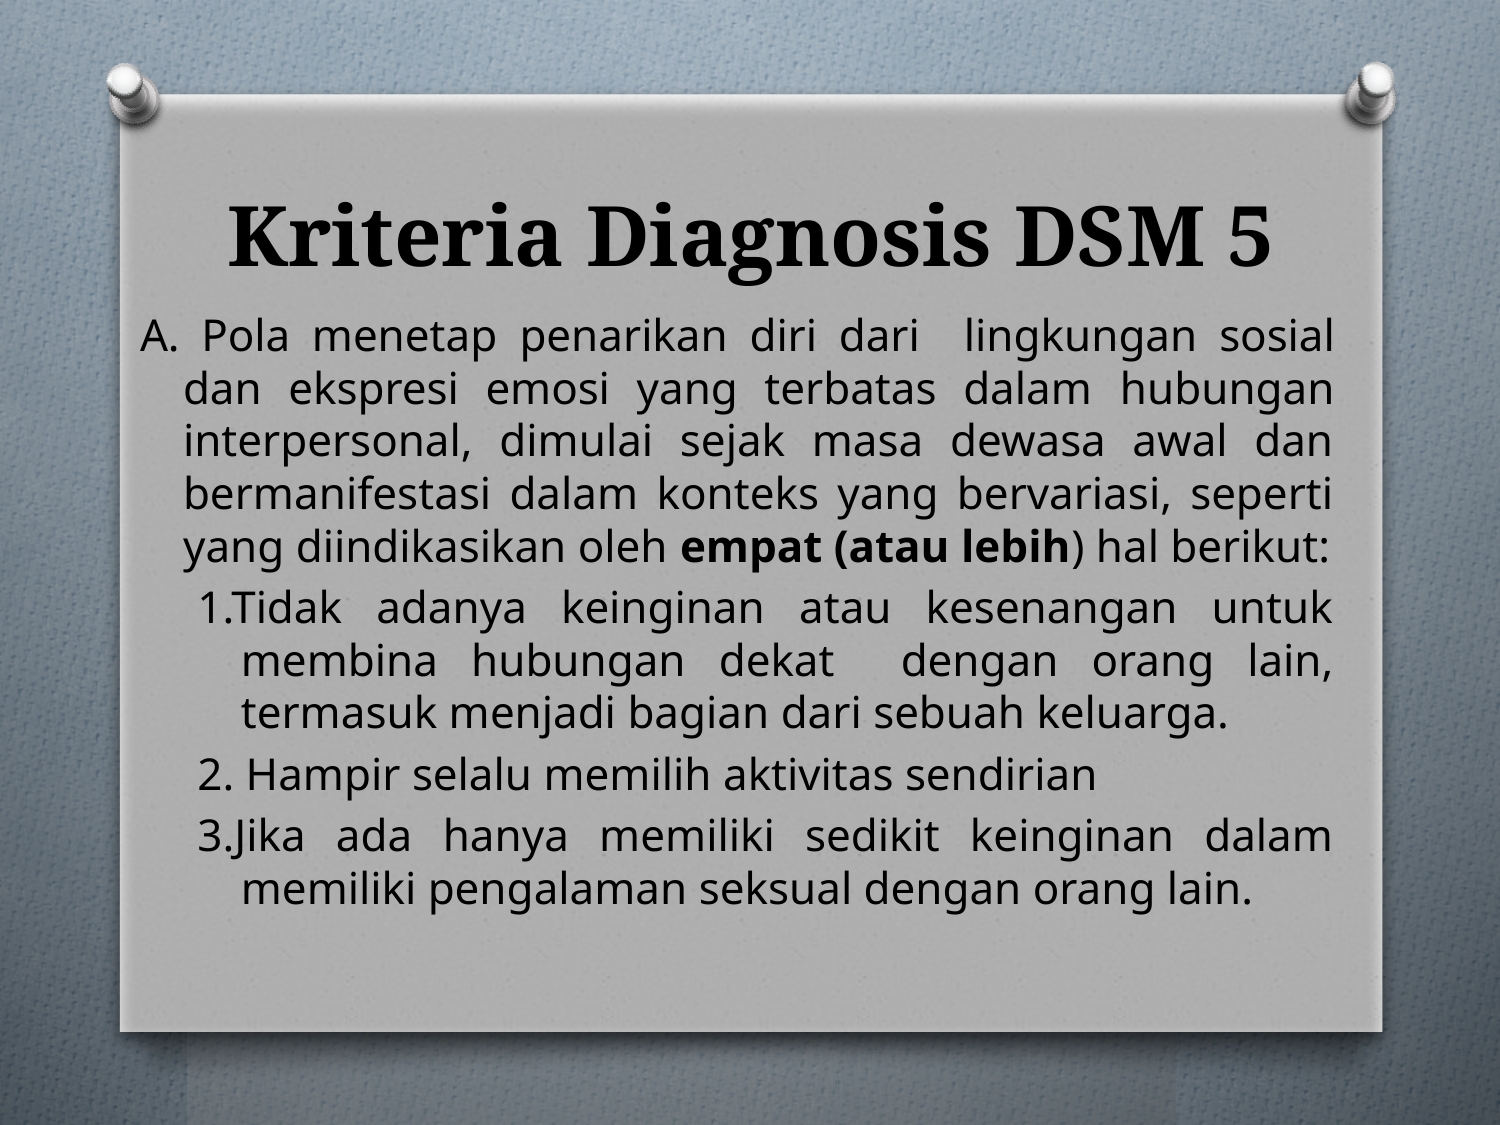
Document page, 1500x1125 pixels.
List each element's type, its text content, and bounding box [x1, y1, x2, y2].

picture [1317, 35, 1439, 156]
list A. Pola menetap penarikan diri dari lingkungan sosial dan ekspresi emosi yang terbatas dalam hubungan interpersonal, dimulai sejak masa dewasa awal dan bermanifestasi dalam konteks yang bervariasi, seperti yang diindikasikan oleh empat (atau lebih) hal berikut: 1.Tidak adanya keinginan atau kesenangan untuk membina hubungan dekat dengan orang lain, termasuk menjadi bagian dari sebuah keluarga. 2. Hampir selalu memilih aktivitas sendirian 3.Jika ada hanya memiliki sedikit keinginan dalam memiliki pengalaman seksual dengan orang lain. [125, 299, 1350, 938]
title Kriteria Diagnosis DSM 5 [179, 134, 1323, 299]
picture [75, 29, 198, 153]
